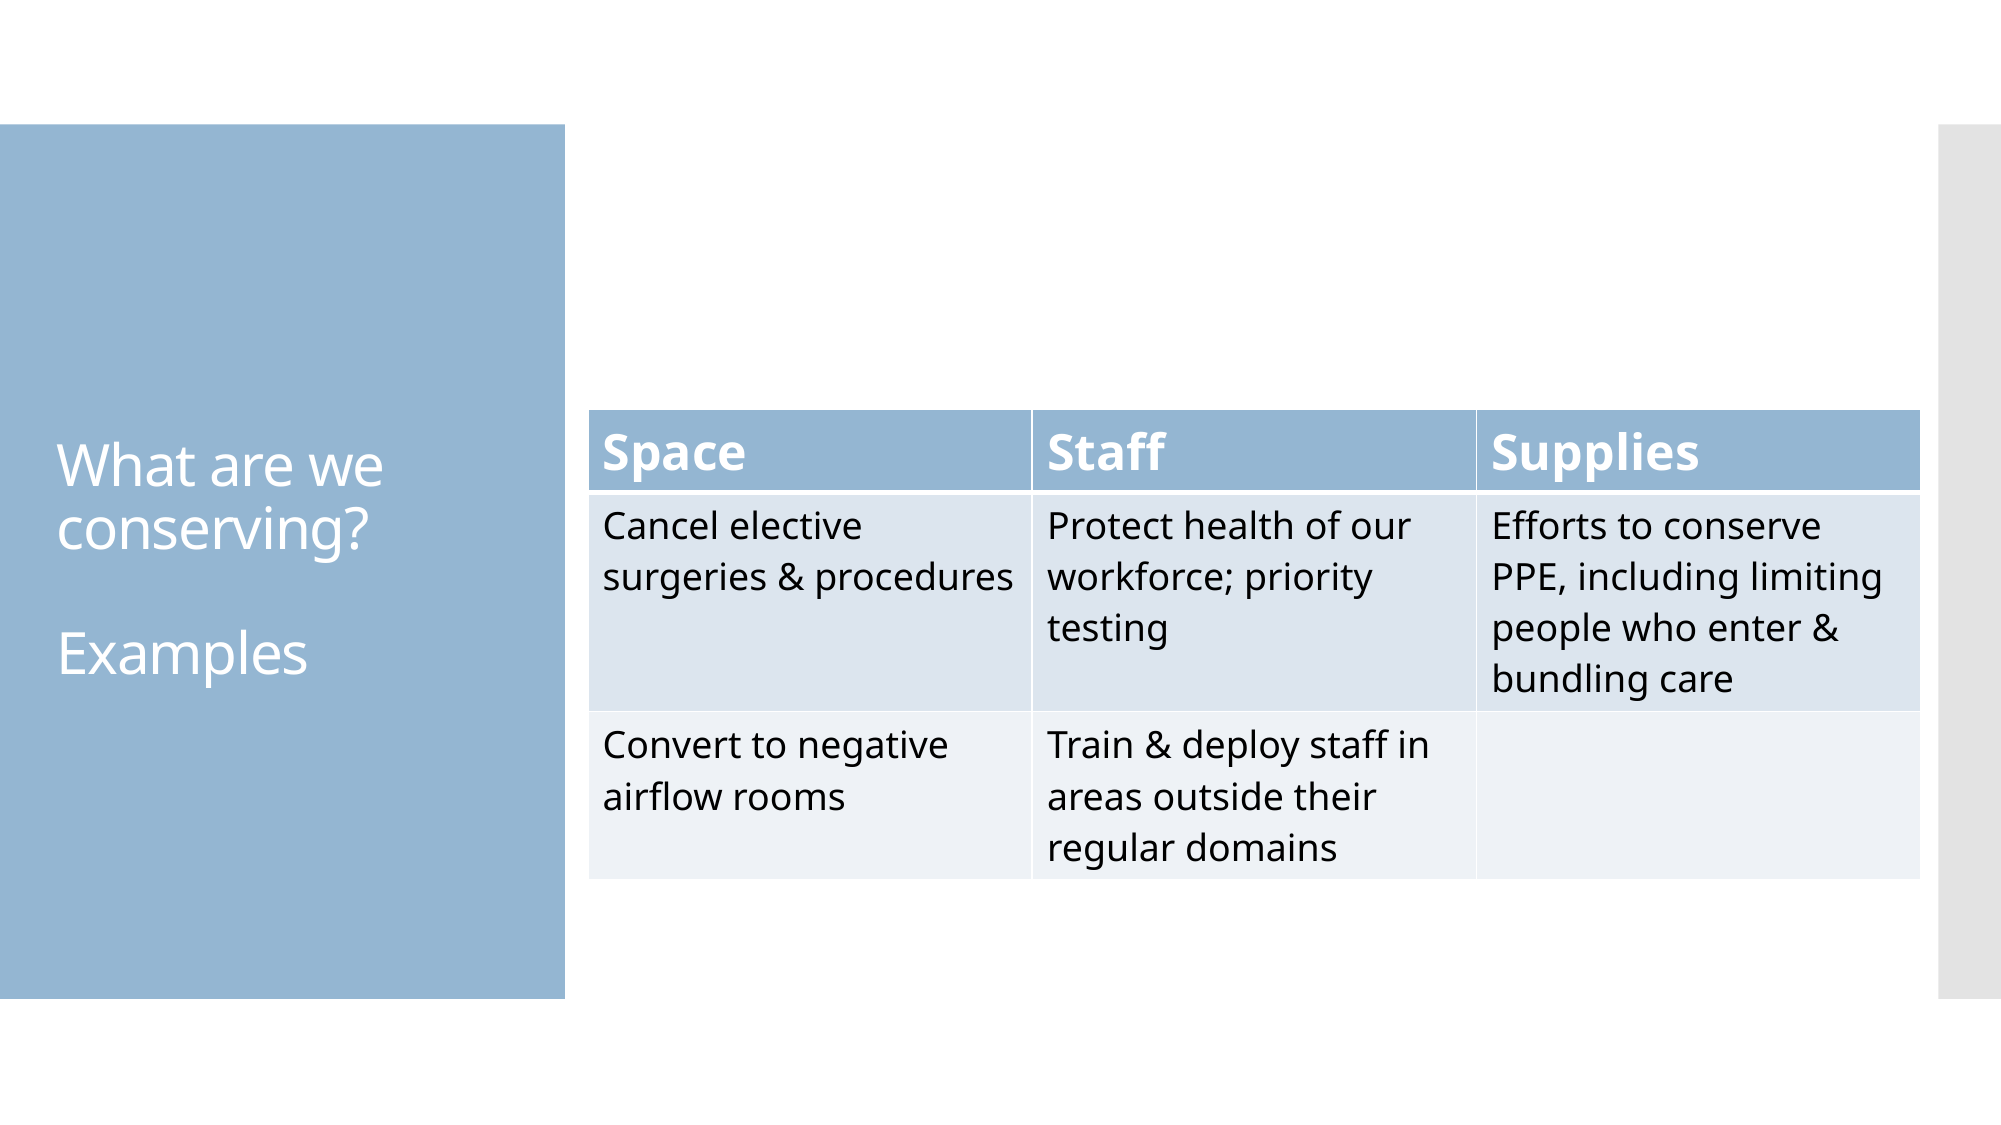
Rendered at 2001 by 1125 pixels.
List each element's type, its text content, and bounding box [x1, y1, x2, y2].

table_cell [1477, 712, 1920, 879]
table_header Staff [1033, 410, 1476, 490]
table_header Supplies [1477, 410, 1920, 490]
title What are we conserving? Examples [41, 184, 525, 940]
table_header Space [589, 410, 1031, 490]
table_cell Efforts to conserve PPE, including limiting people who enter & bundling care [1477, 495, 1920, 711]
table_cell Protect health of our workforce; priority testing [1033, 495, 1476, 711]
table_cell Cancel elective surgeries & procedures [589, 495, 1031, 711]
table_cell Train & deploy staff in areas outside their regular domains [1033, 712, 1476, 879]
table_cell Convert to negative airflow rooms [589, 712, 1031, 879]
